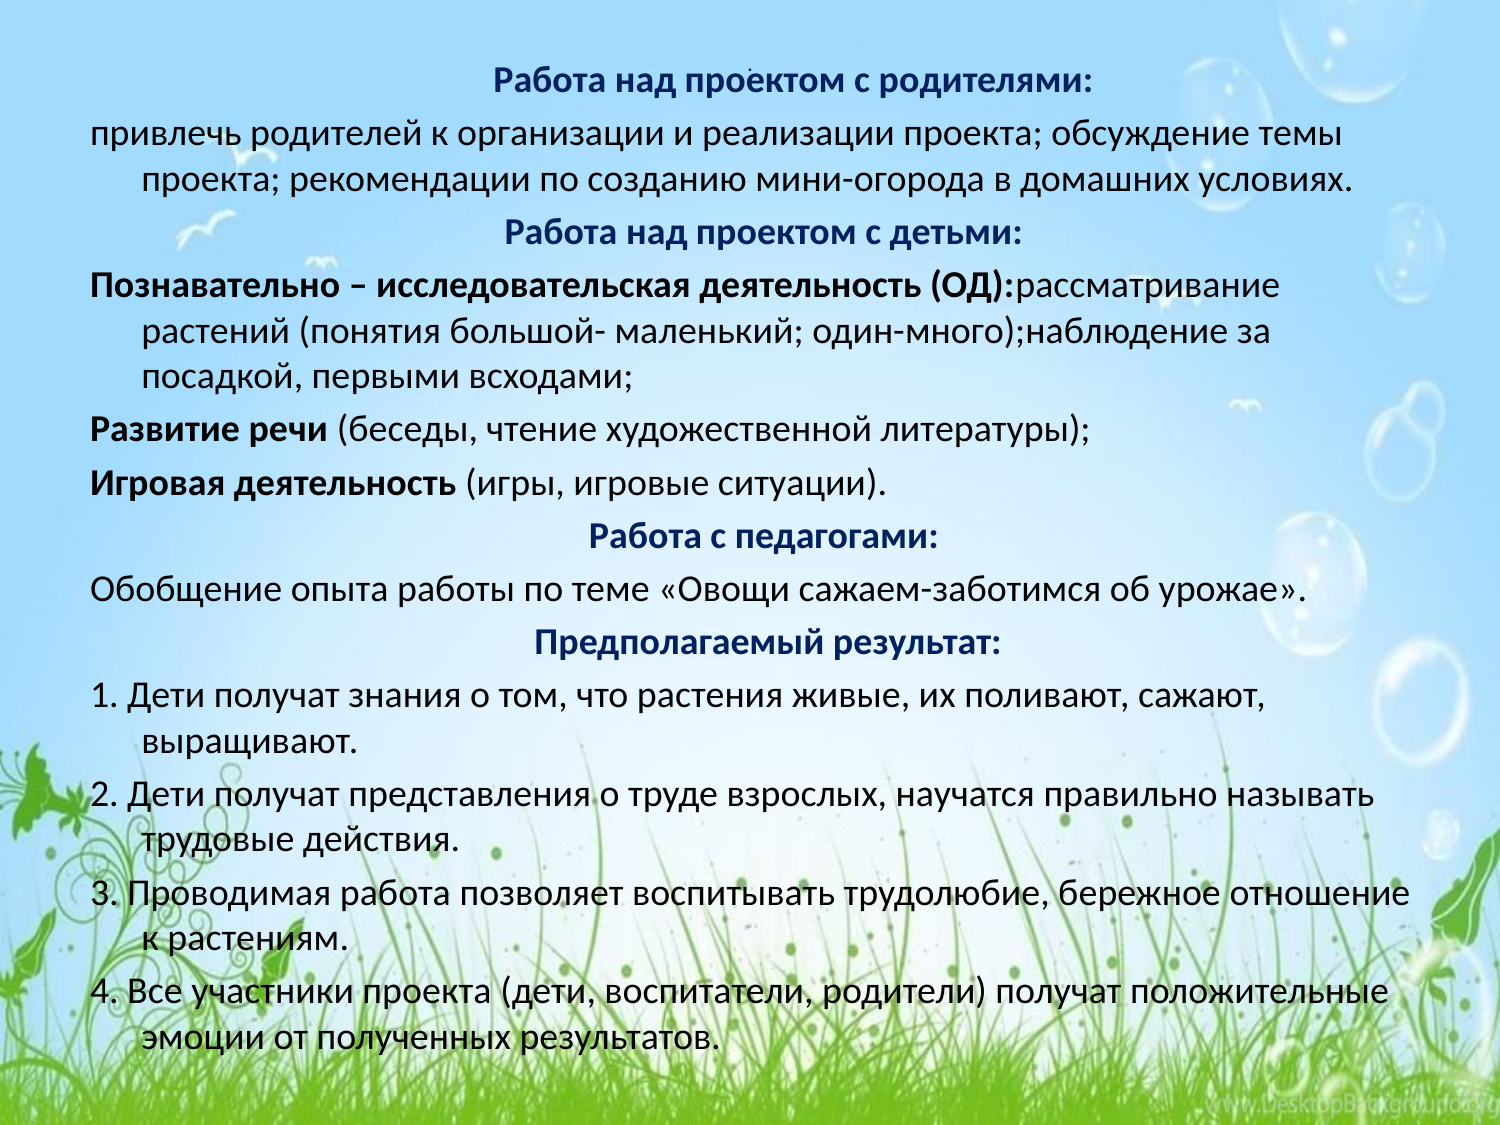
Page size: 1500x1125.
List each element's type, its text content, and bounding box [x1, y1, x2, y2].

list Работа над проектом с родителями: привлечь родителей к организации и реализации проекта; обсуждение темы проекта; рекомендации по созданию мини-огорода в домашних условиях. Работа над проектом с детьми: Познавательно – исследовательская деятельность (ОД):рассматривание растений (понятия большой- маленький; один-много);наблюдение за посадкой, первыми всходами; Развитие речи (беседы, чтение художественной литературы); Игровая деятельность (игры, игровые ситуации). Работа с педагогами: Обобщение опыта работы по теме «Овощи сажаем-заботимся об урожае». Предполагаемый результат: 1. Дети получат знания о том, что растения живые, их поливают, сажают, выращивают. 2. Дети получат представления о труде взрослых, научатся правильно называть трудовые действия. 3. Проводимая работа позволяет воспитывать трудолюбие, бережное отношение к растениям. 4. Все участники проекта (дети, воспитатели, родители) получат положительные эмоции от полученных результатов. [75, 46, 1454, 1079]
picture [0, 0, 1500, 1125]
